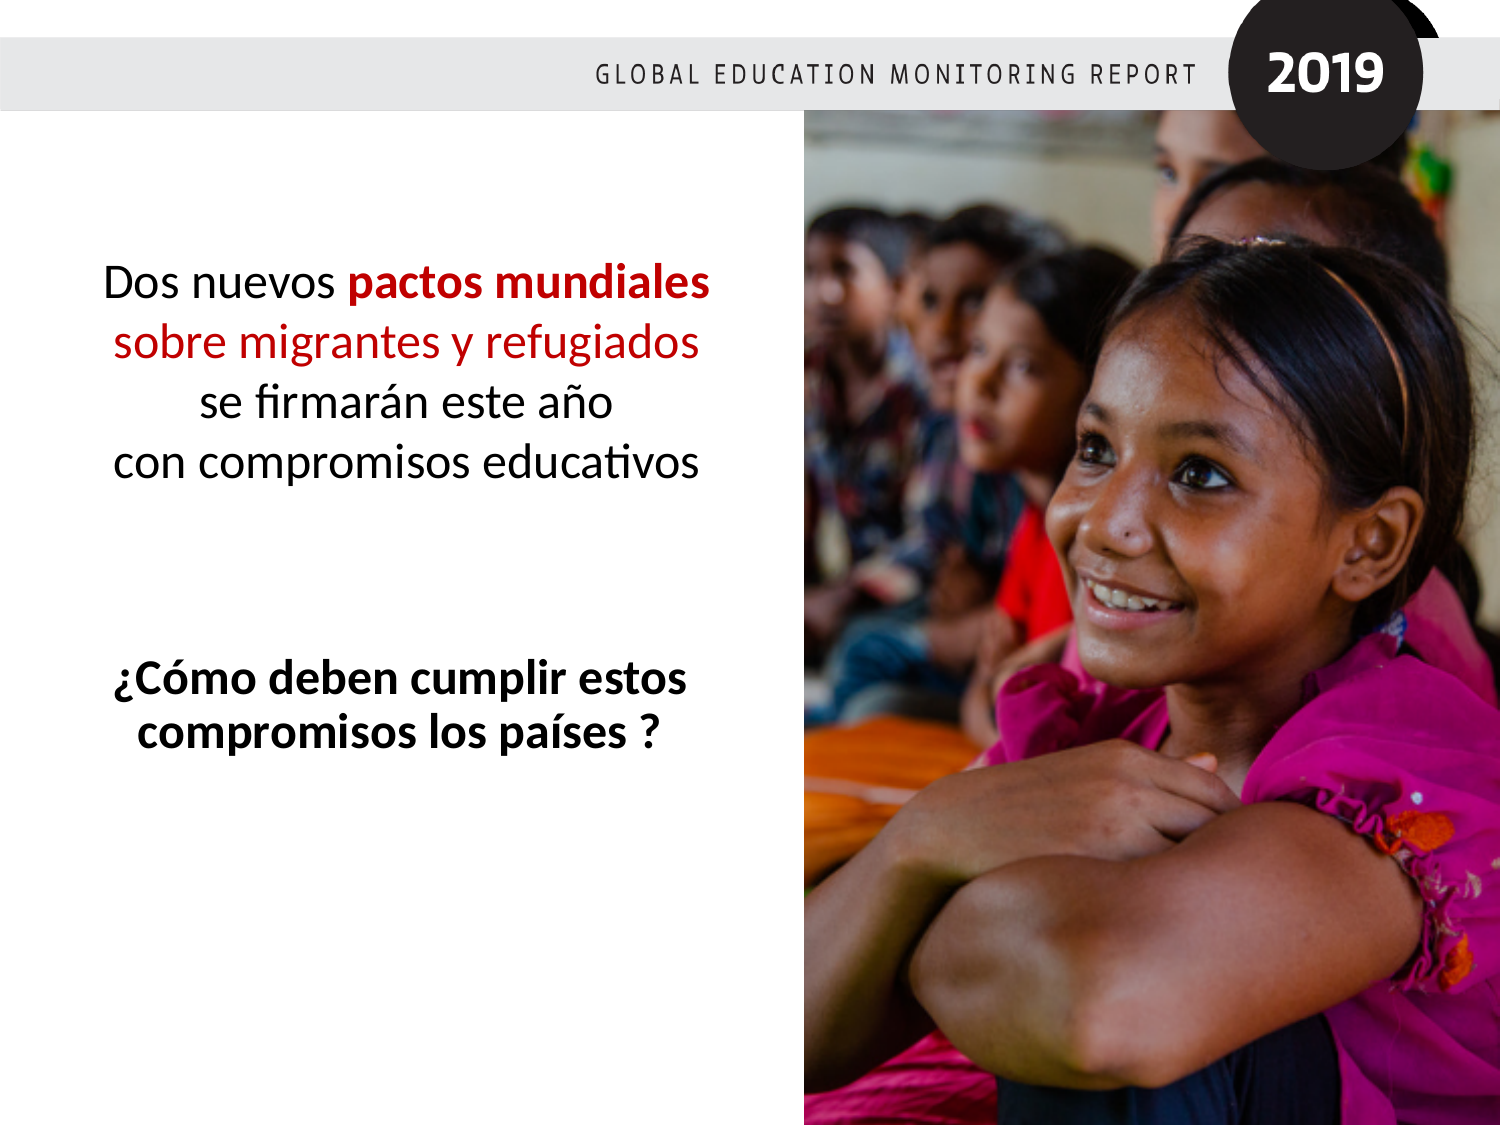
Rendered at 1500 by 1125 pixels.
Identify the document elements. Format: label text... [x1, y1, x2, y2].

text_box ¿Cómo deben cumplir estos compromisos los países ? [75, 643, 725, 805]
picture [0, 0, 1500, 1125]
text_box Dos nuevos pactos mundiales sobre migrantes y refugiados se firmarán este año con compromisos educativos [82, 241, 732, 510]
